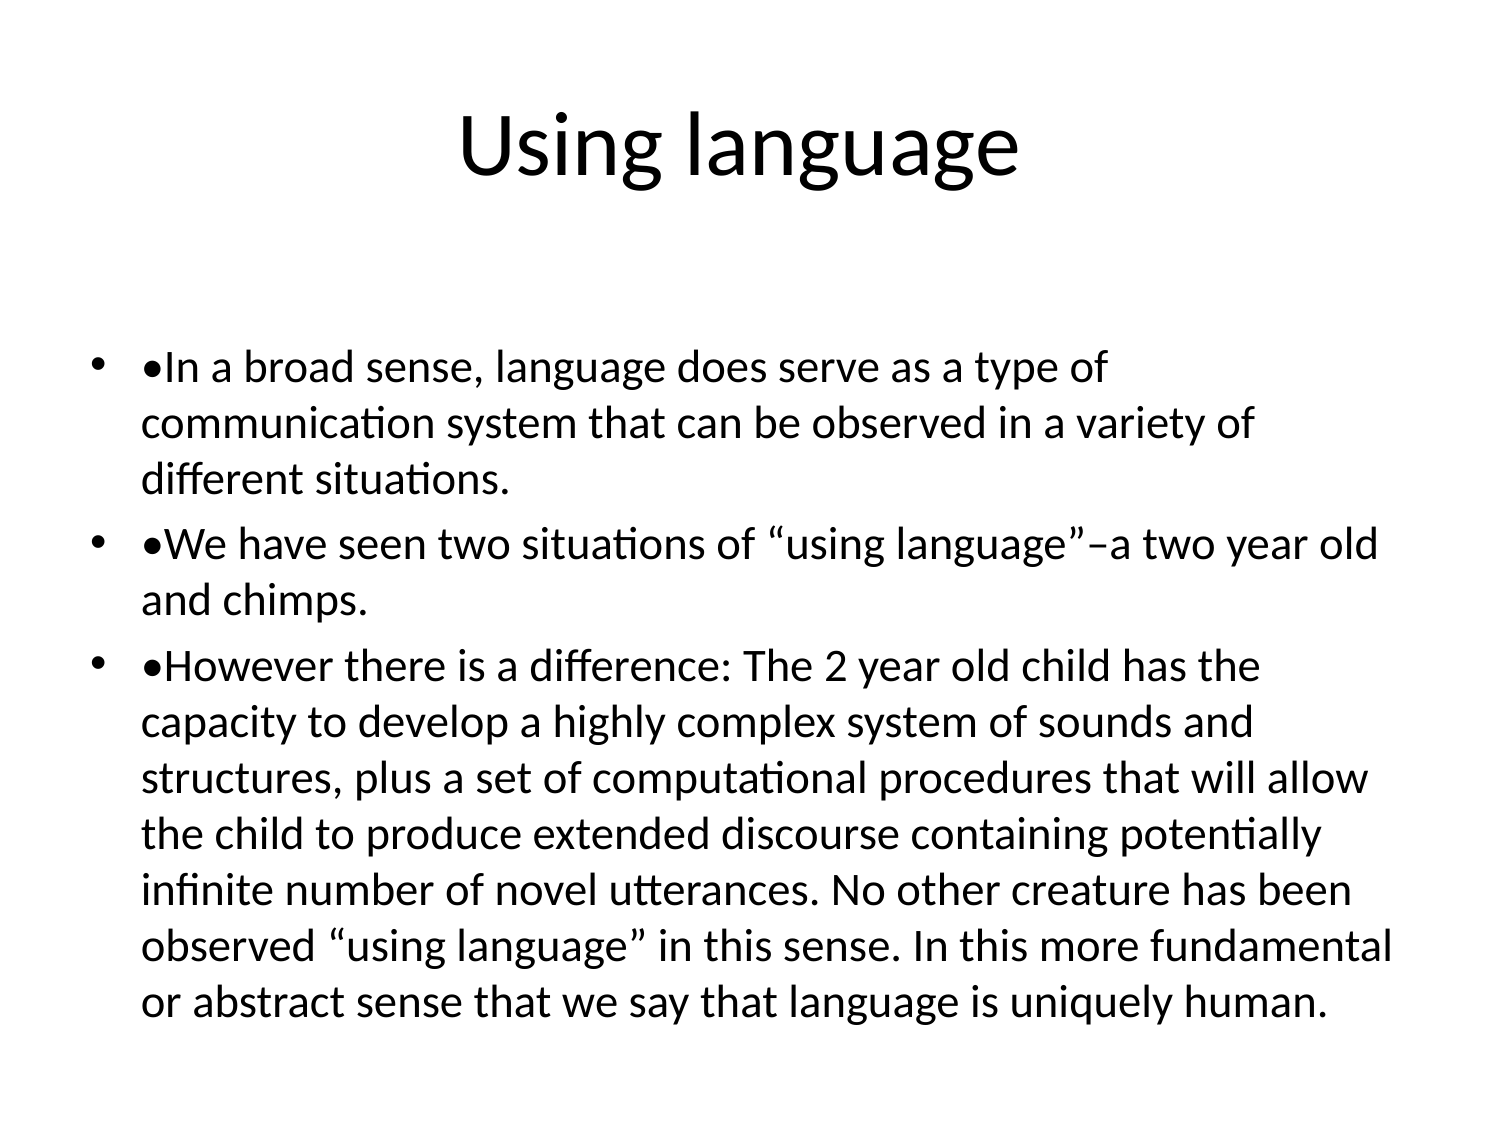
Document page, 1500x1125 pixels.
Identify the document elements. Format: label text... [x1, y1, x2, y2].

title Using language [75, 45, 1425, 233]
list •In a broad sense, language does serve as a type of communication system that can be observed in a variety of different situations. •We have seen two situations of “using language”–a two year old and chimps. •However there is a difference: The 2 year old child has the capacity to develop a highly complex system of sounds and structures, plus a set of computational procedures that will allow the child to produce extended discourse containing potentially infinite number of novel utterances. No other creature has been observed “using language” in this sense. In this more fundamental or abstract sense that we say that language is uniquely human. [75, 262, 1425, 1063]
